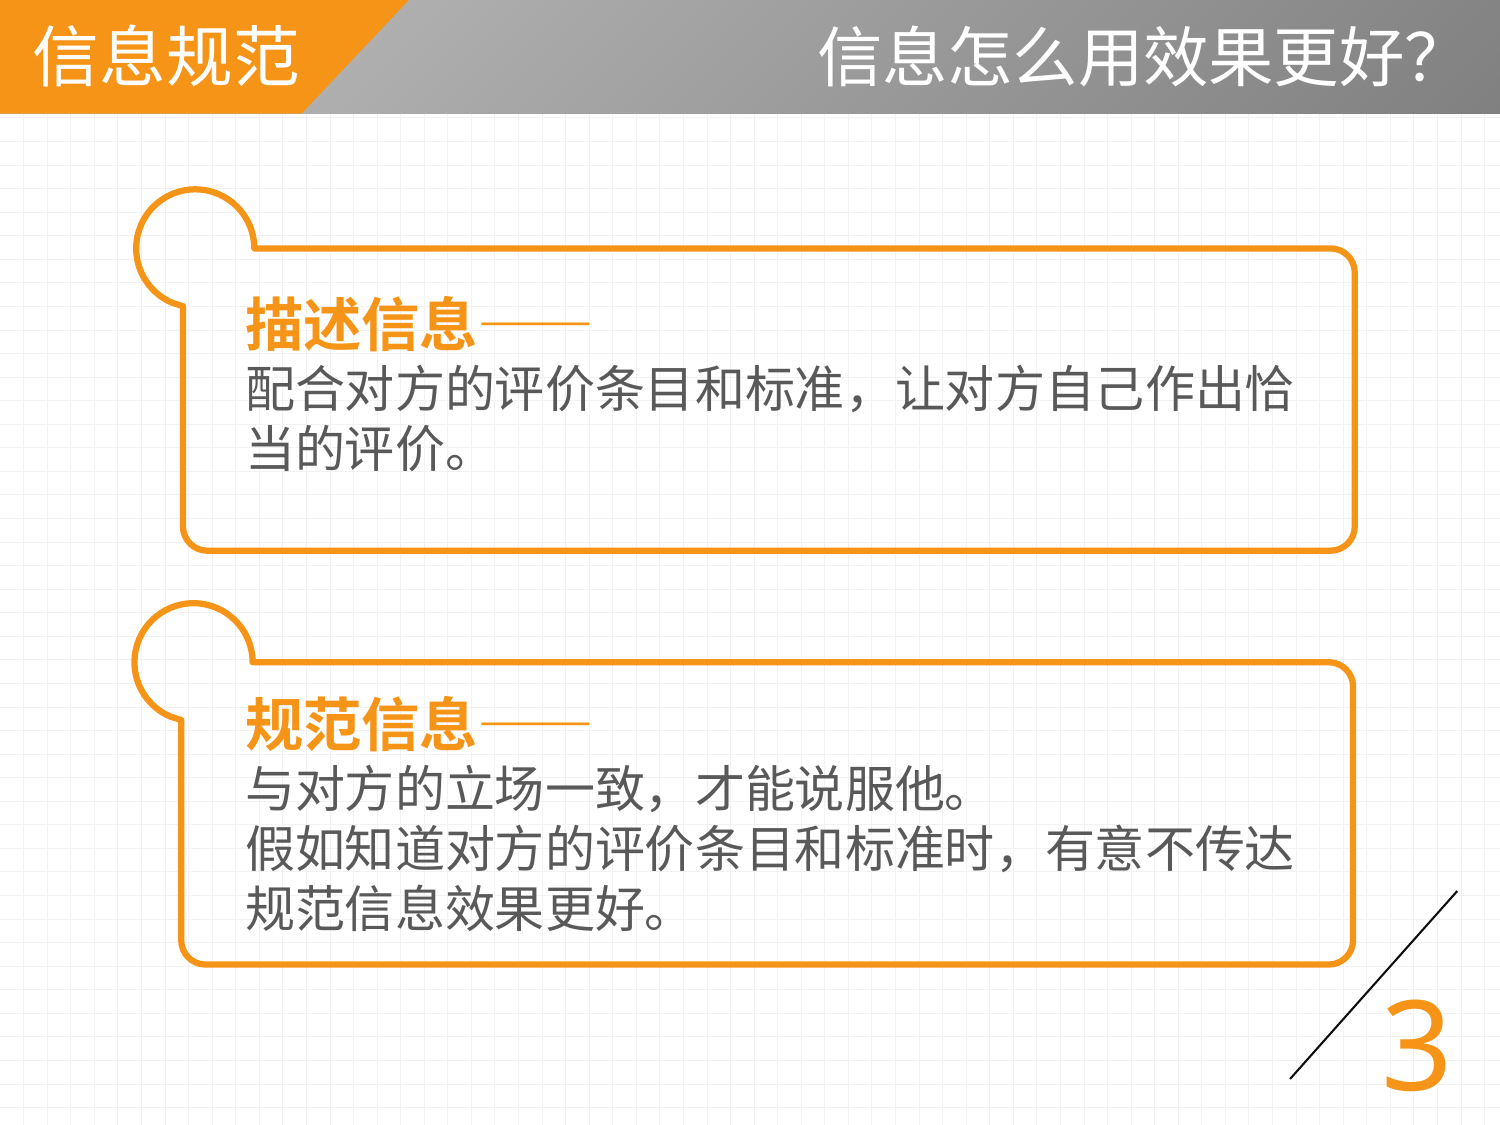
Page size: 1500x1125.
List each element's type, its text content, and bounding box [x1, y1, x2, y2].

text_box 信息规范 [18, 7, 562, 103]
text_box [132, 601, 1356, 967]
text_box 3 [1367, 958, 1473, 1124]
text_box [134, 187, 1357, 553]
title 信息怎么用效果更好？ [799, 0, 1420, 113]
